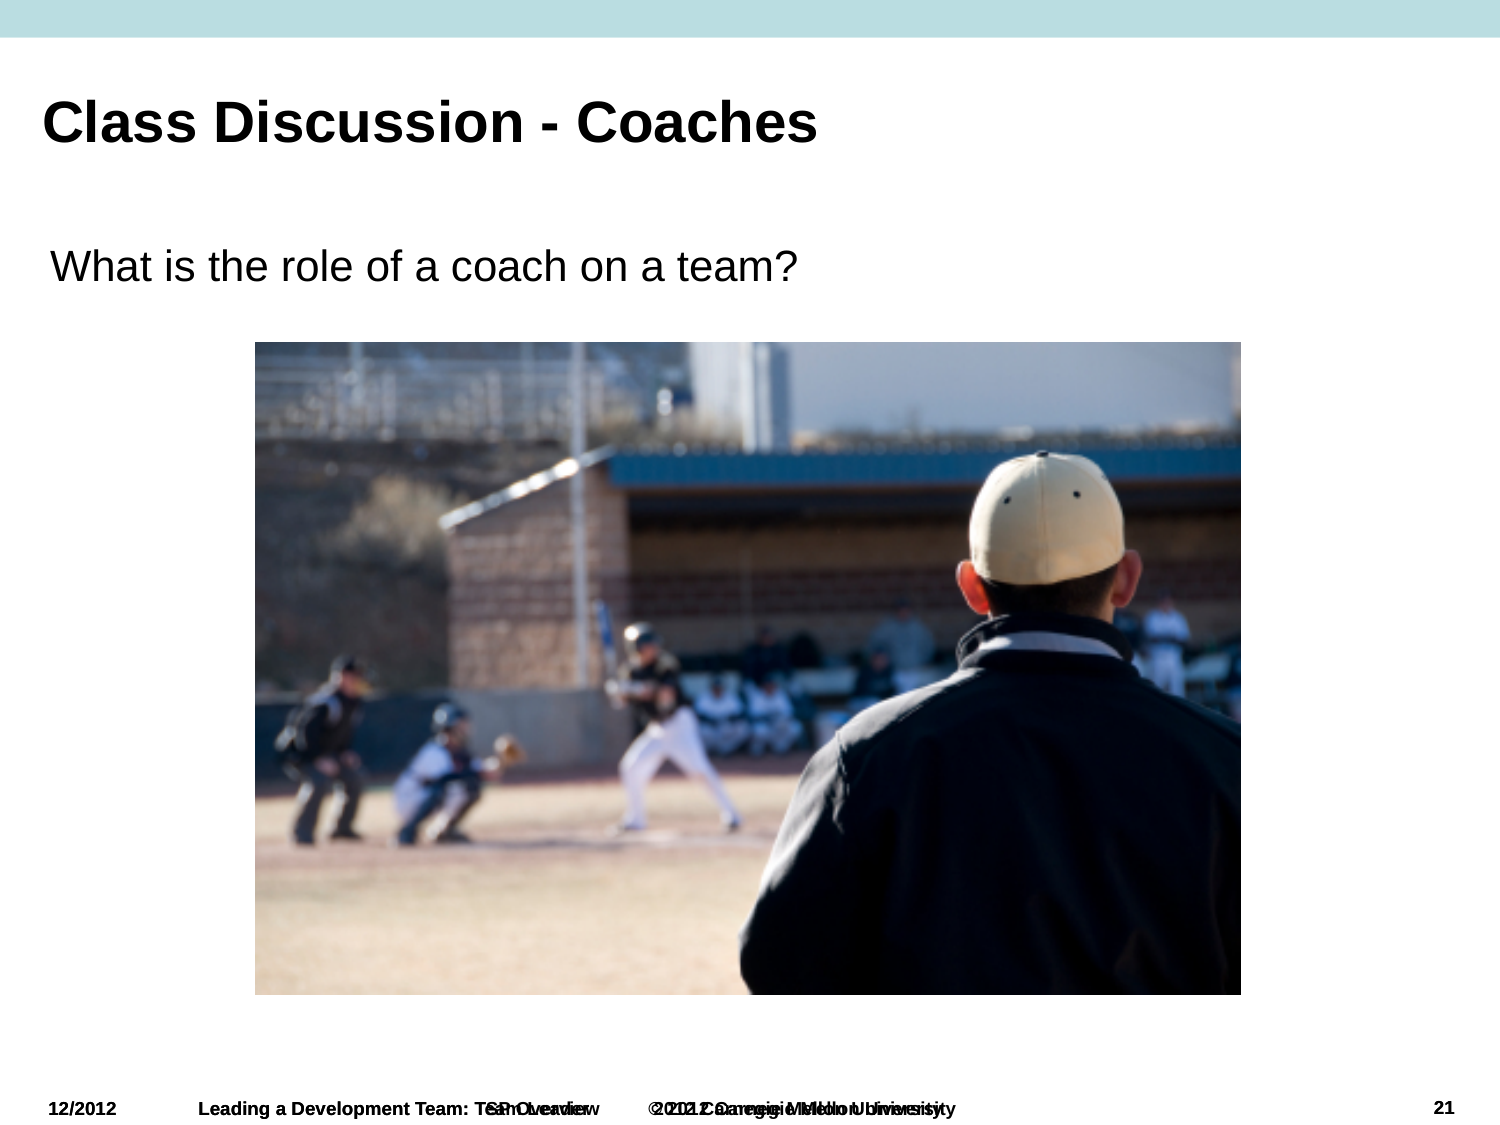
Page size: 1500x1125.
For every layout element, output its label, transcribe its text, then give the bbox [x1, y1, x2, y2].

title Class Discussion - Coaches [42, 97, 1438, 154]
list What is the role of a coach on a team? [50, 237, 1437, 1000]
picture [254, 341, 1241, 995]
